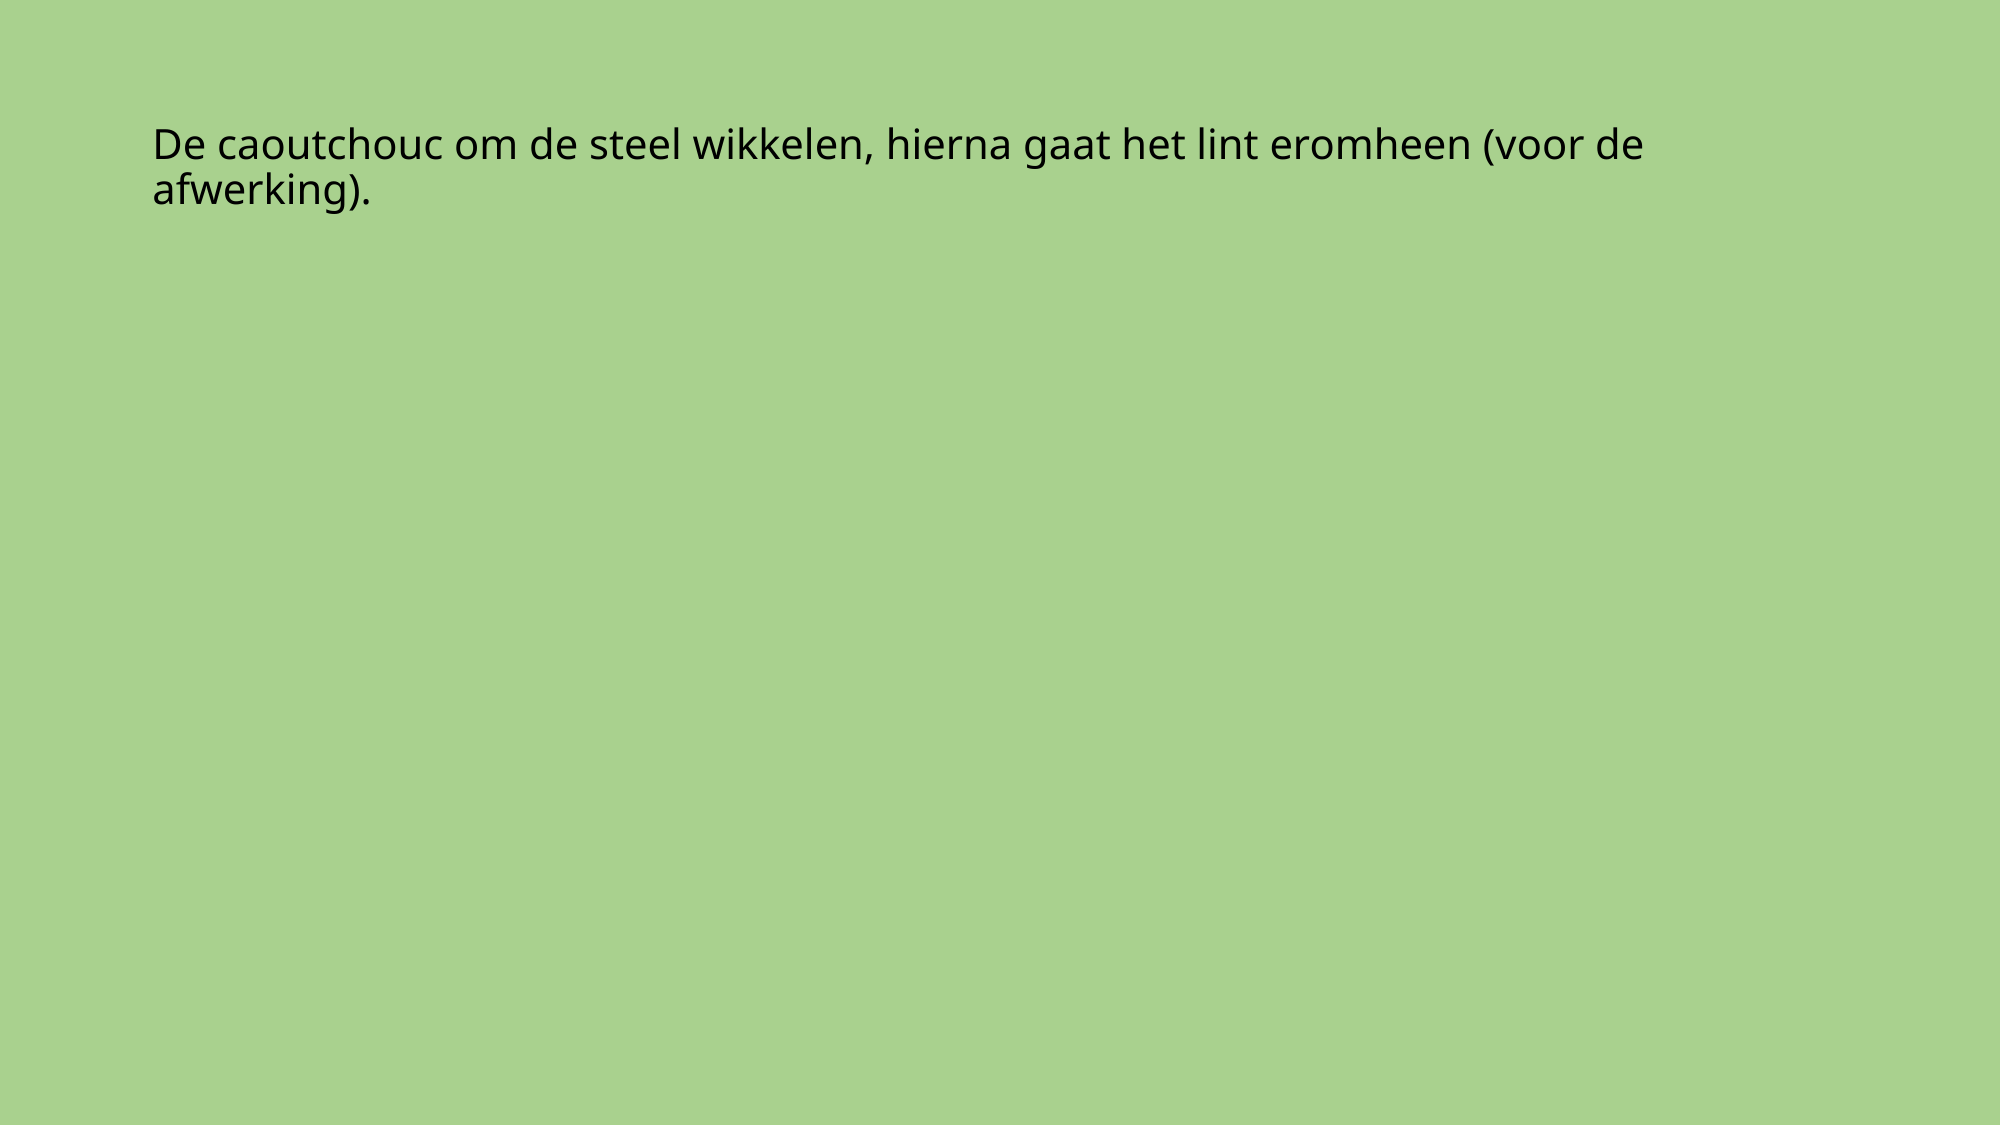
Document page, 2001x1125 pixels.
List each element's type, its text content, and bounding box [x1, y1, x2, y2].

title De caoutchouc om de steel wikkelen, hierna gaat het lint eromheen (voor de afwerking). [137, 59, 1863, 278]
